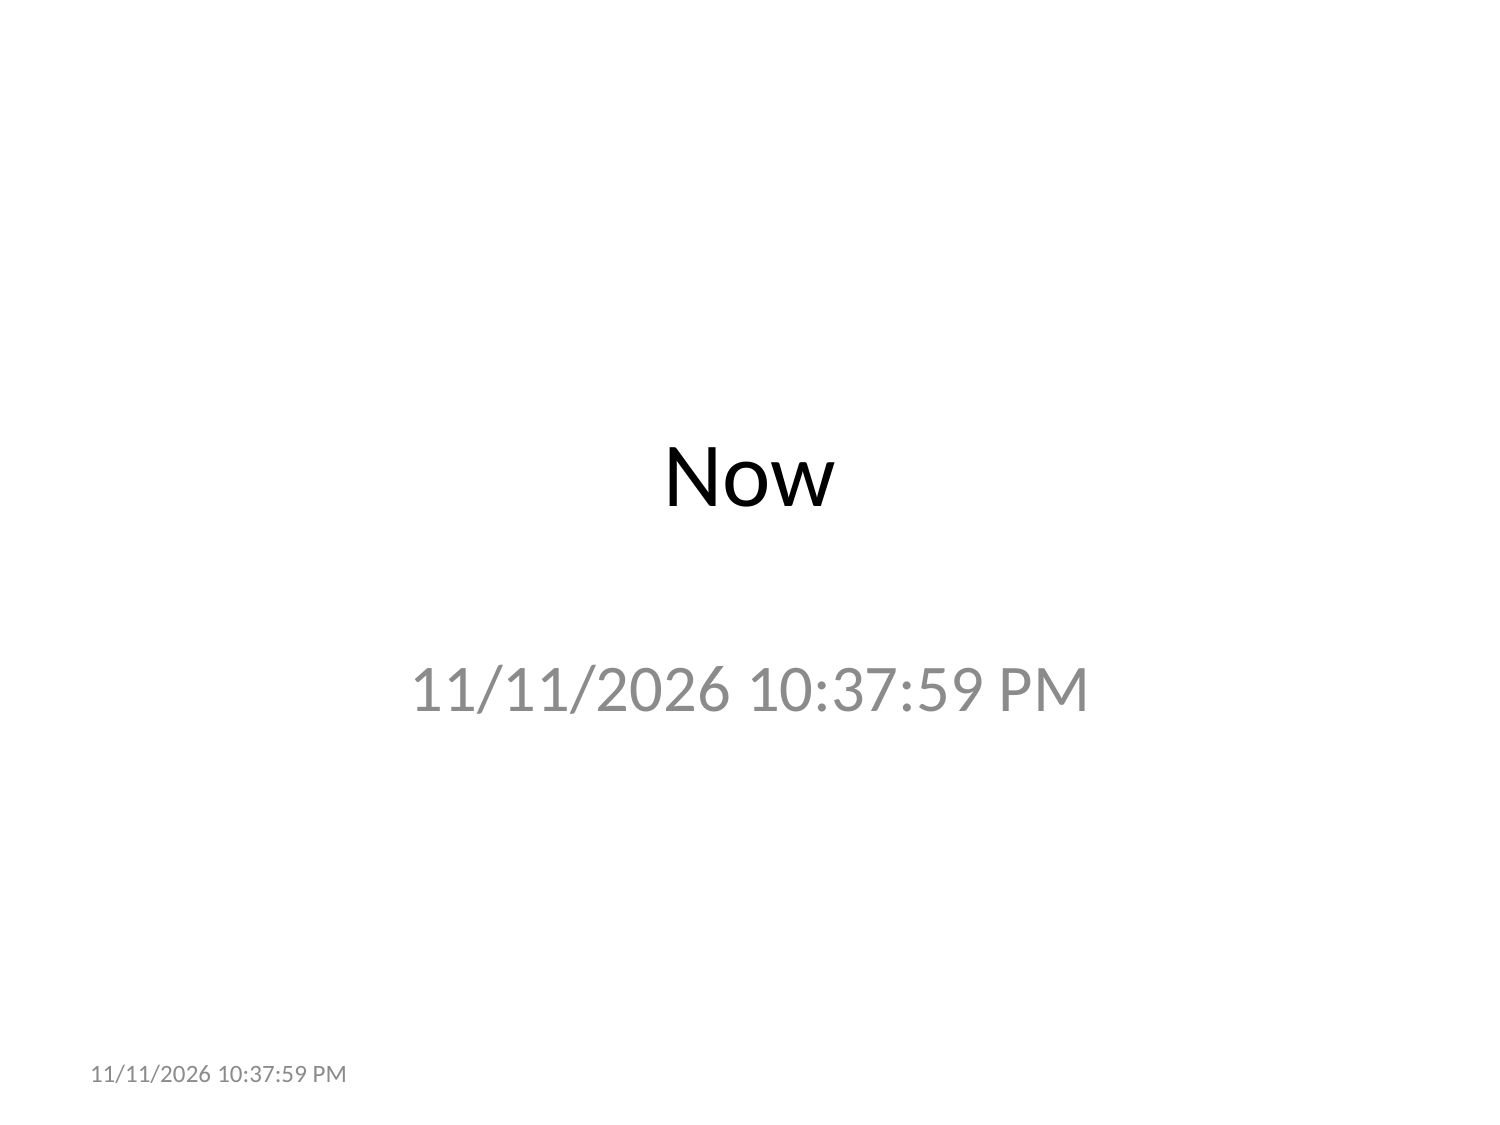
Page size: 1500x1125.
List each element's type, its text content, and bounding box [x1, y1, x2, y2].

subtitle 2011-12-19 10:20:04 AM [225, 637, 1275, 925]
title Now [112, 349, 1388, 591]
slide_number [75, 1042, 425, 1103]
